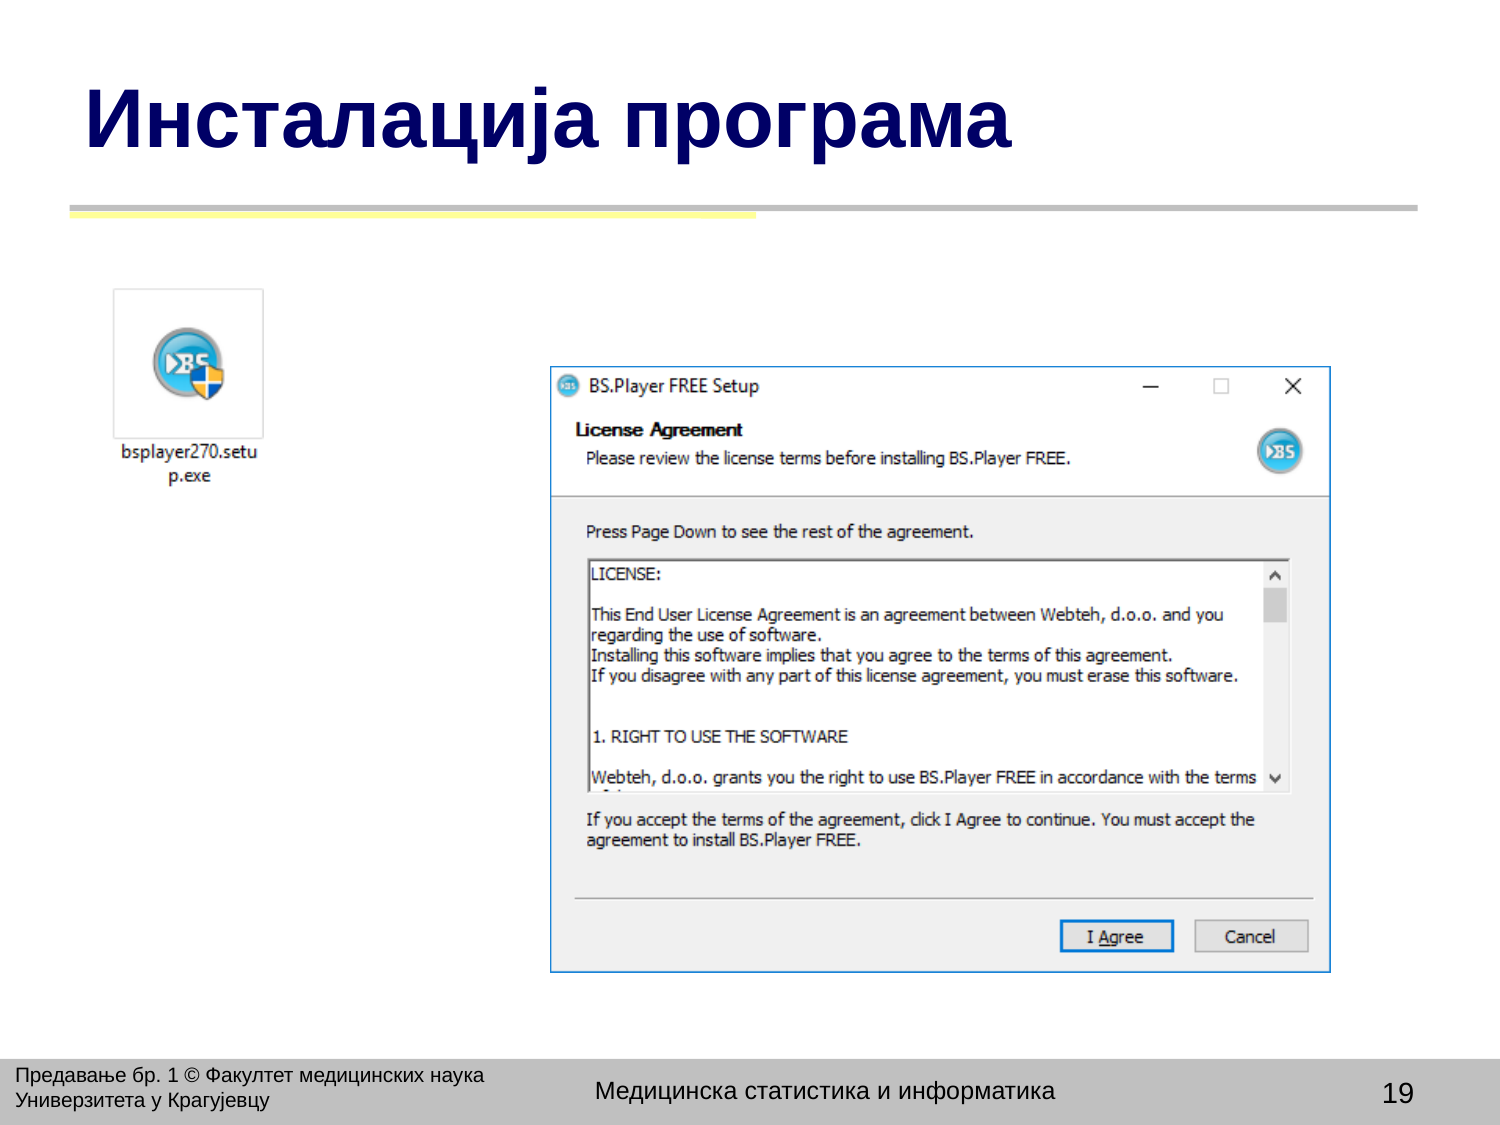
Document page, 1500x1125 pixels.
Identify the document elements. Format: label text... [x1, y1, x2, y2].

slide_number 19 [1161, 1066, 1430, 1125]
slide_number Предавање бр. 1 © Факултет медицинских наука Универзитета у Крагујевцу [0, 1053, 624, 1108]
picture [110, 286, 264, 497]
title Инсталација програма [69, 19, 1426, 208]
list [550, 366, 1331, 974]
footer Медицинска статистика и информатика [512, 1066, 1140, 1125]
